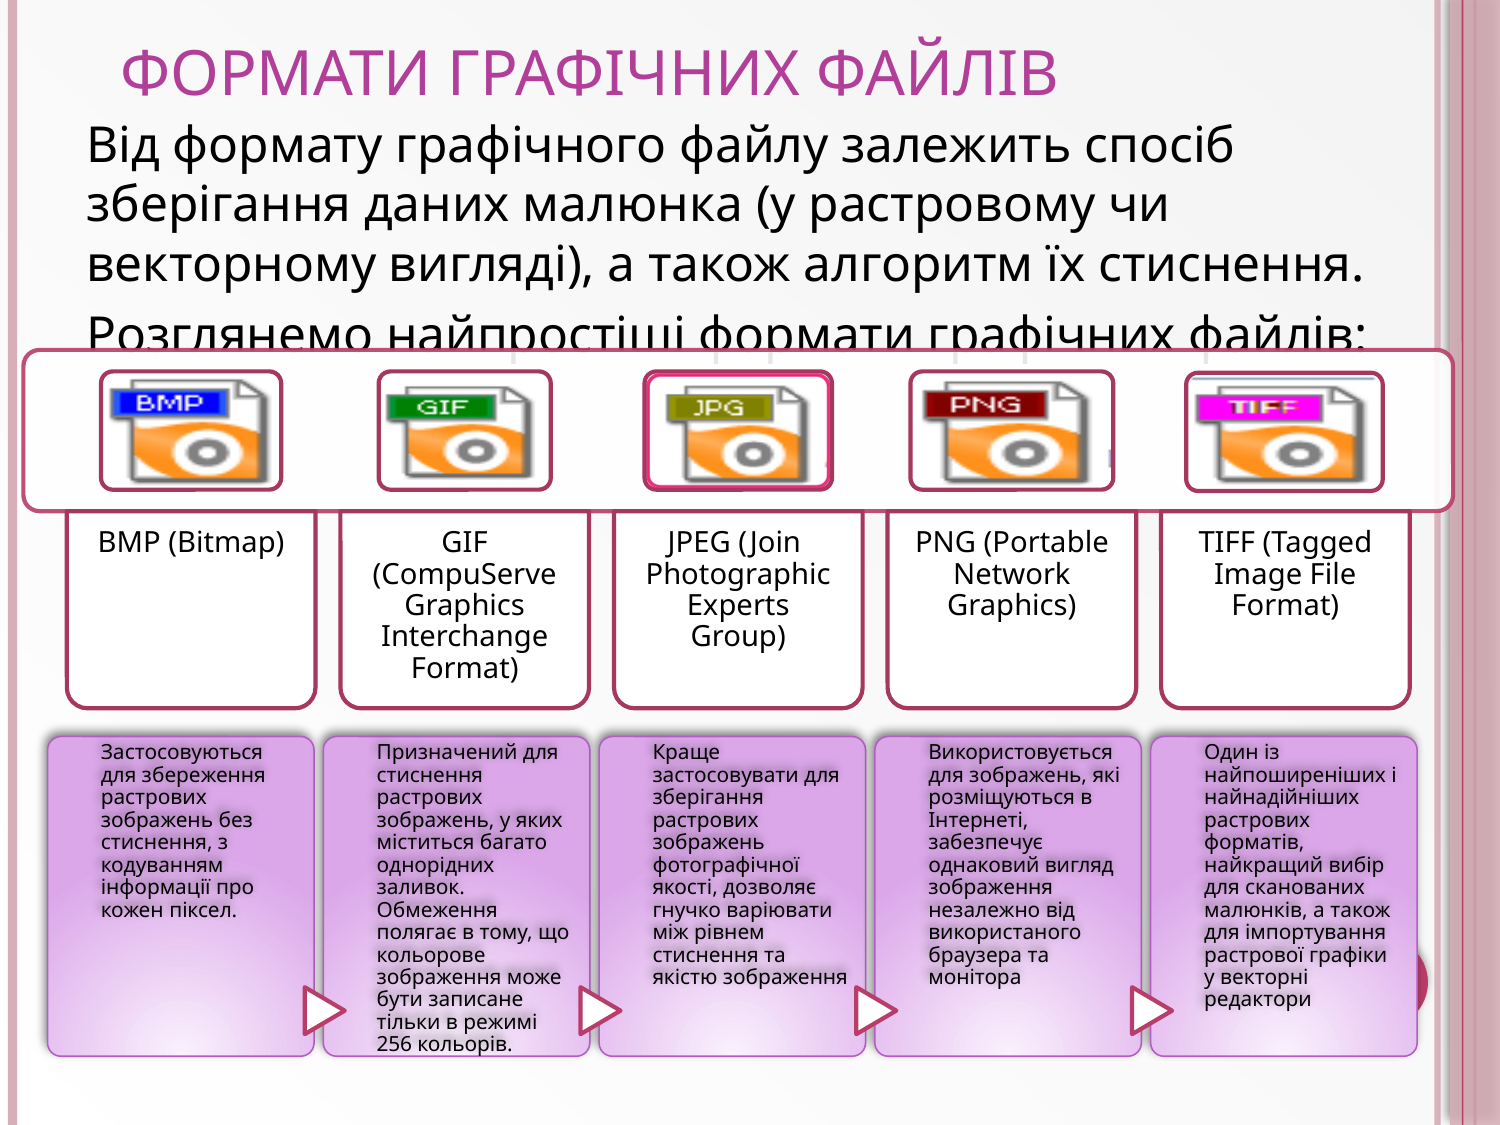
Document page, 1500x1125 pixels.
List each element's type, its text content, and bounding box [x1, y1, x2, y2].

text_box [23, 349, 1454, 709]
title Формати графічних файлів [105, 23, 1331, 105]
list Від формату графічного файлу залежить спосіб зберігання даних малюнка (у растровому чи векторному вигляді), а також алгоритм їх стиснення. Розглянемо найпростіші формати графічних файлів: [23, 105, 1430, 337]
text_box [46, 726, 1419, 1067]
